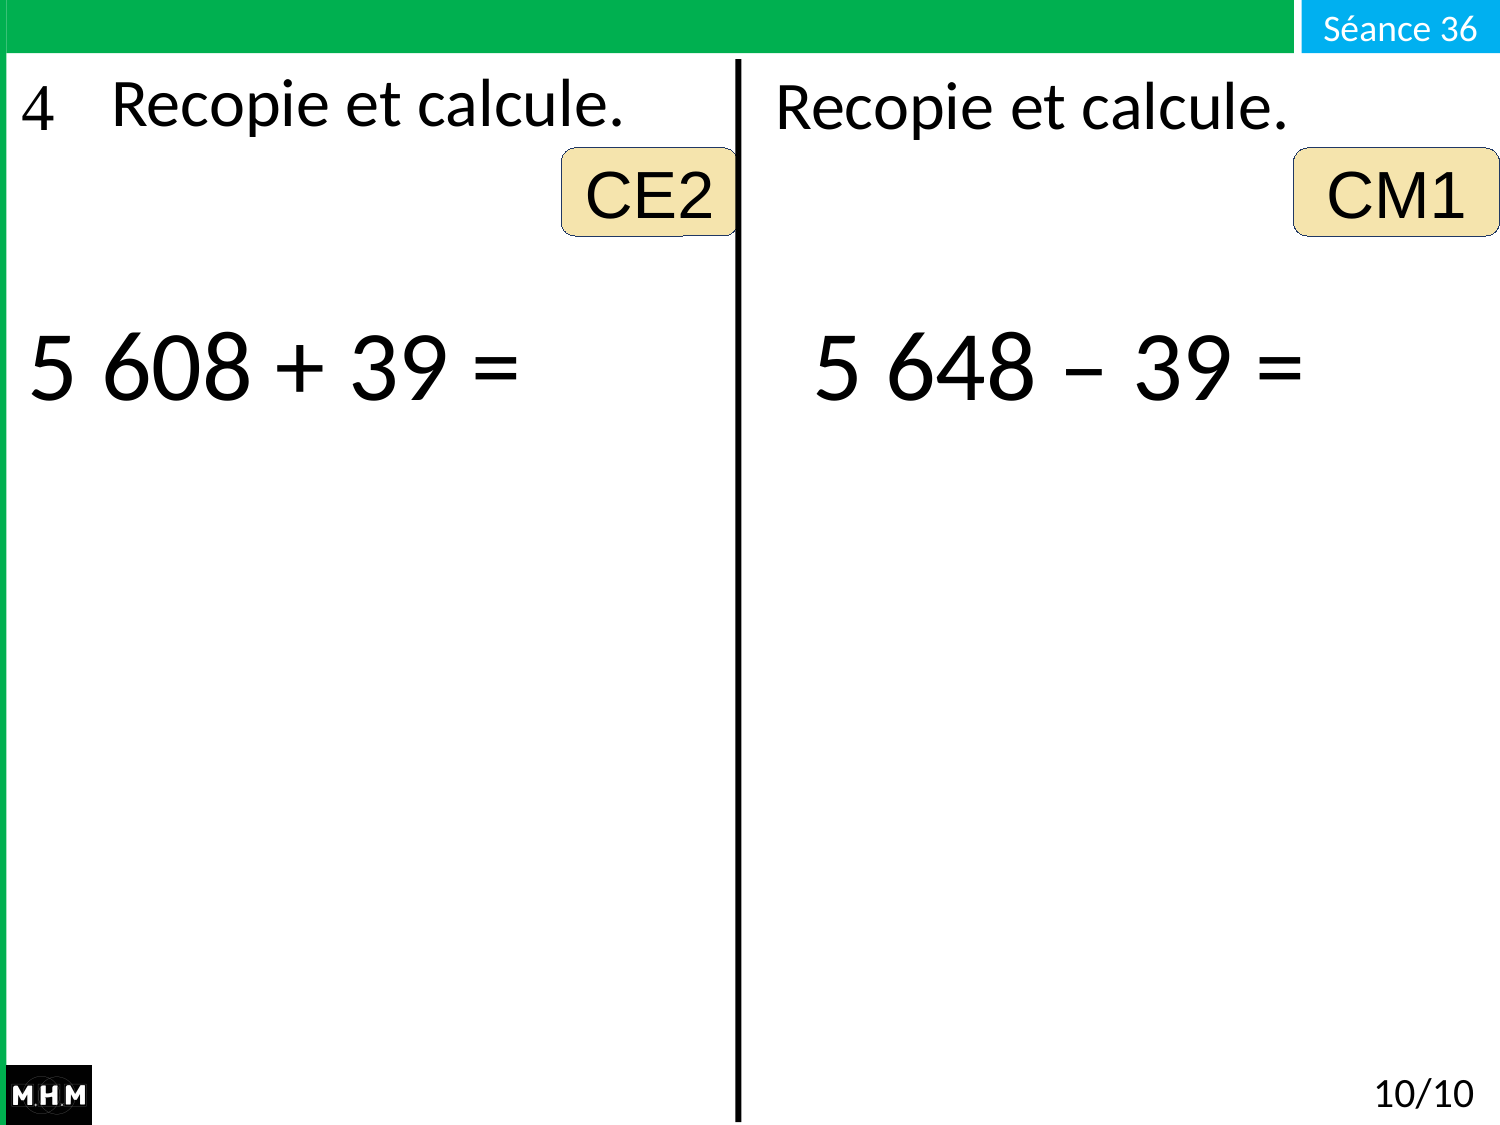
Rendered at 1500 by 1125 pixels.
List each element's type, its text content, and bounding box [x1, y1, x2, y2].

text_box CE2 [561, 147, 738, 237]
text_box CM1 [1293, 147, 1500, 237]
text_box 5 608 + 39 = [13, 292, 587, 428]
title Recopie et calcule. [739, 60, 1391, 149]
list 10/10 [1347, 1064, 1500, 1125]
title Recopie et calcule. [96, 60, 738, 149]
text_box 5 648 – 39 = [797, 292, 1377, 428]
text_box Recopie et calcule. [760, 62, 1360, 152]
picture [6, 1065, 92, 1125]
